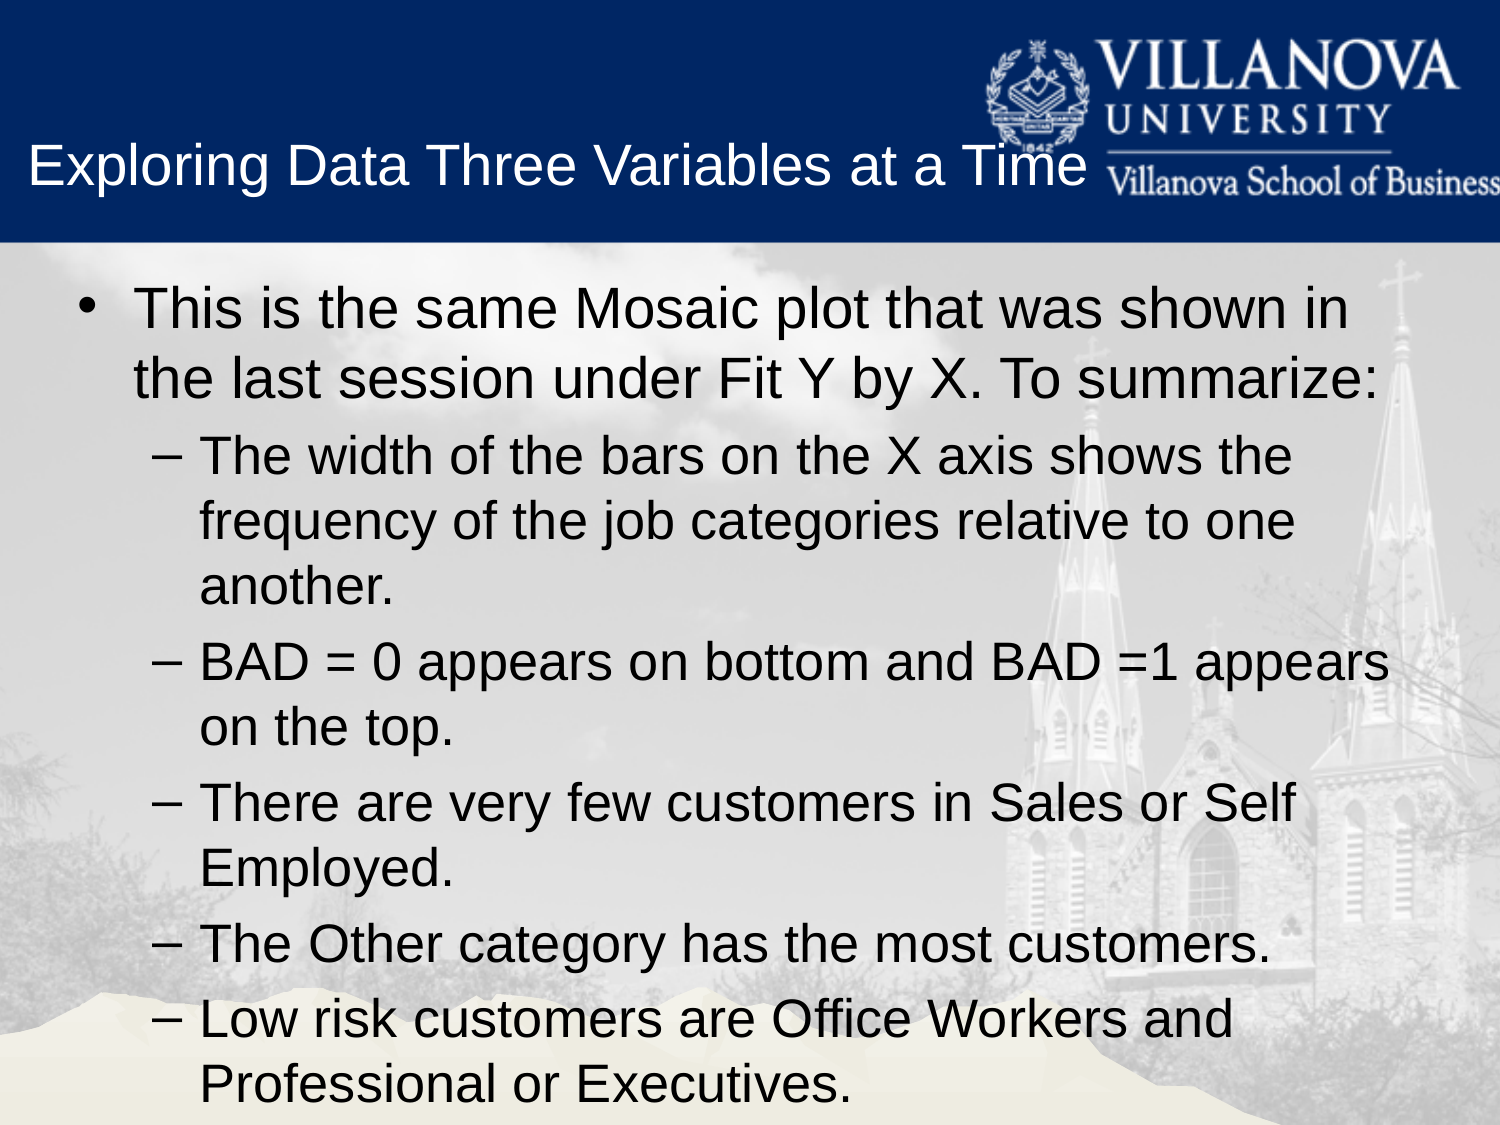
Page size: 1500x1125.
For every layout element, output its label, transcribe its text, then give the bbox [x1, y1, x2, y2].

list This is the same Mosaic plot that was shown in the last session under Fit Y by X. To summarize: The width of the bars on the X axis shows the frequency of the job categories relative to one another. BAD = 0 appears on bottom and BAD =1 appears on the top. There are very few customers in Sales or Self Employed. The Other category has the most customers. Low risk customers are Office Workers and Professional or Executives. [62, 262, 1450, 1000]
picture [162, 1000, 212, 1005]
picture [366, 1000, 466, 1022]
title Exploring Data Three Variables at a Time [12, 24, 1288, 213]
picture [552, 1000, 666, 1021]
picture [732, 1000, 1007, 1038]
picture [0, 0, 1500, 1125]
